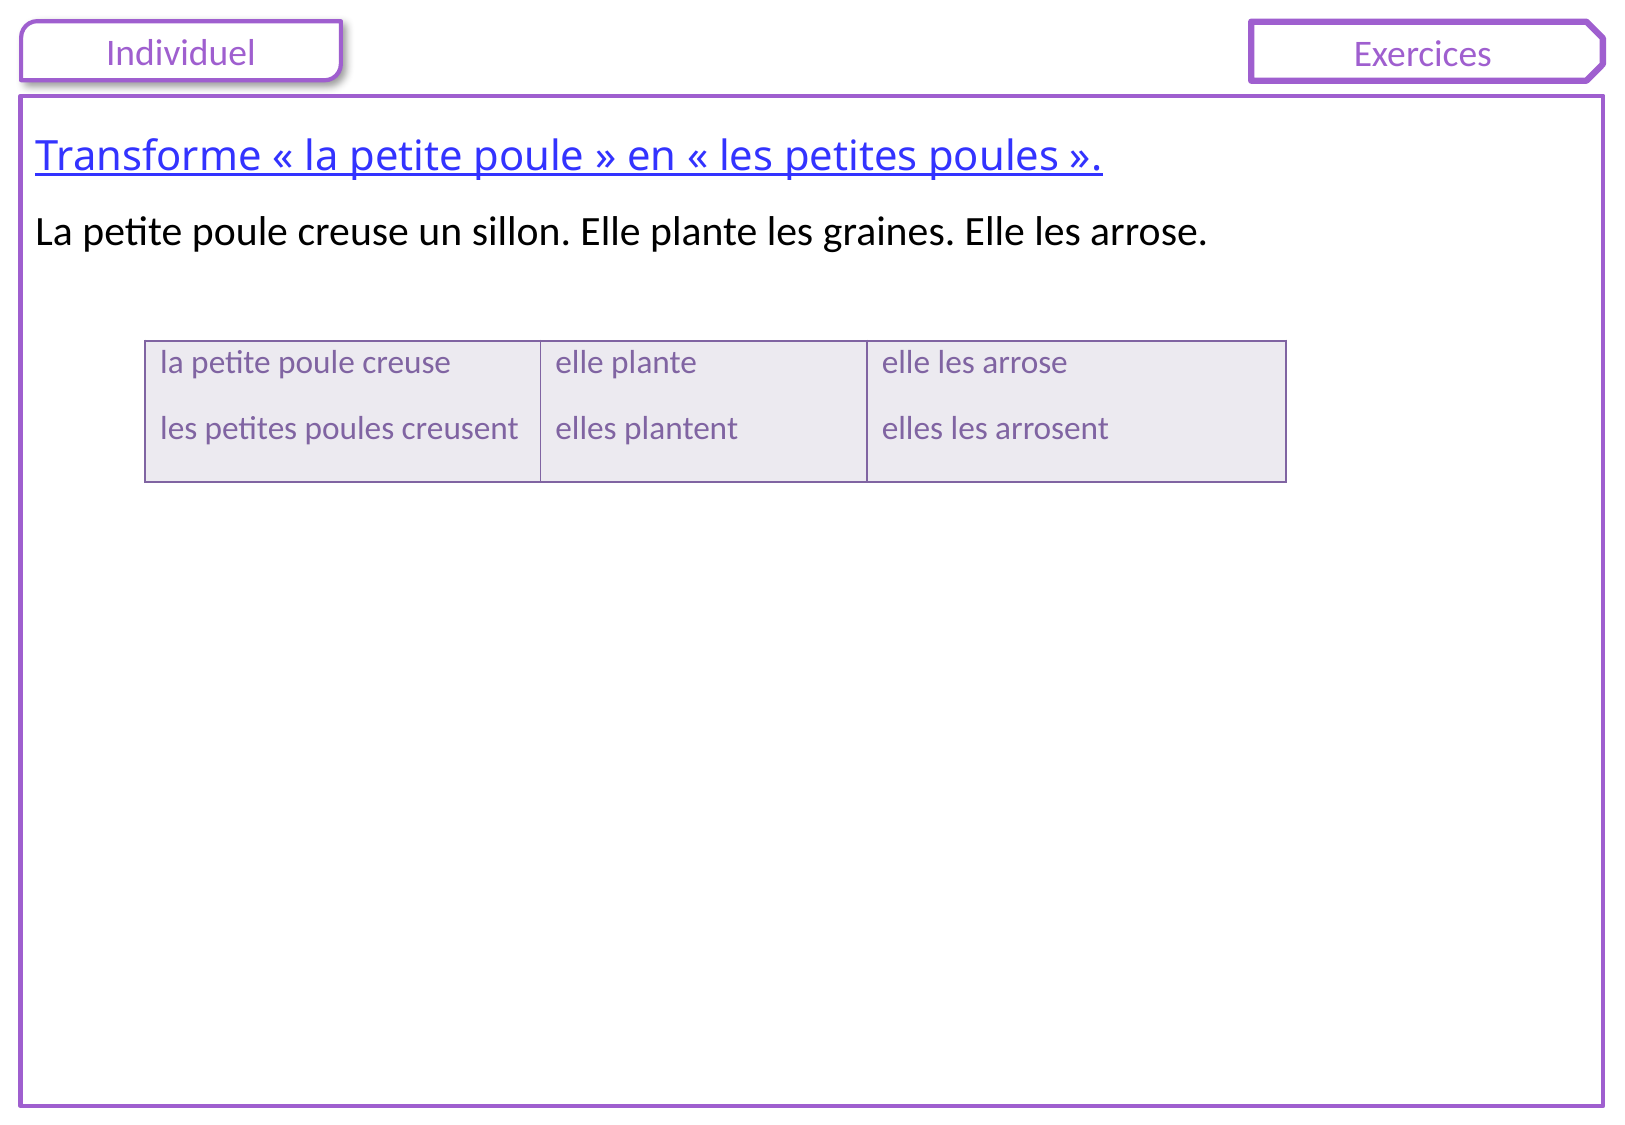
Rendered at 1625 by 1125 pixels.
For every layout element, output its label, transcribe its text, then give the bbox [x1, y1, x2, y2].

list Transforme « la petite poule » en « les petites poules ». La petite poule creuse un sillon. Elle plante les graines. Elle les arrose. [18, 94, 1605, 1108]
table_header elle plante elles plantent [541, 342, 866, 481]
table_header elle les arrose elles les arrosent [868, 342, 1285, 481]
table_header la petite poule creuse les petites poules creusent [146, 342, 540, 481]
